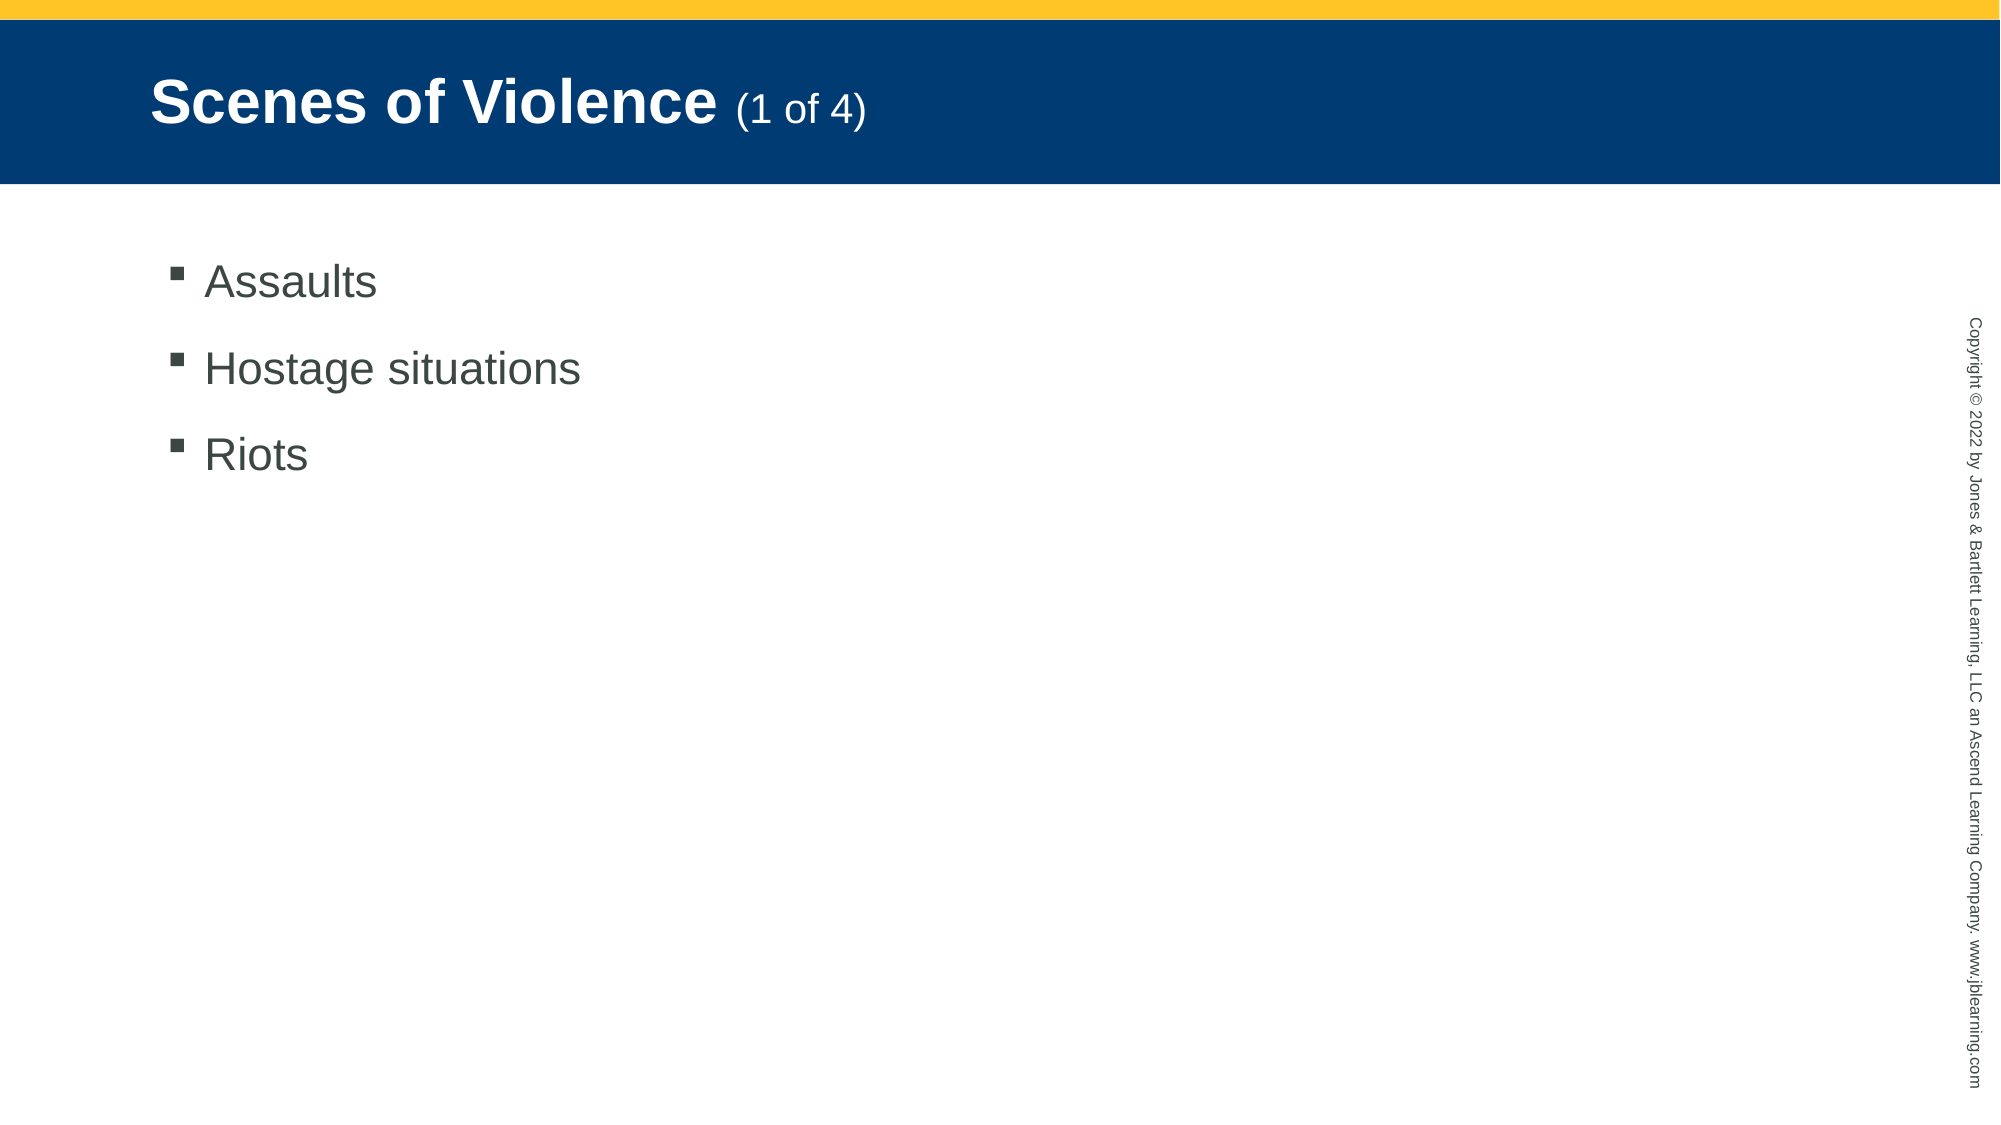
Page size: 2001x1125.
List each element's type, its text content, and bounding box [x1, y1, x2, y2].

list Assaults Hostage situations Riots [151, 244, 1840, 1016]
title Scenes of Violence (1 of 4) [0, 19, 2000, 185]
